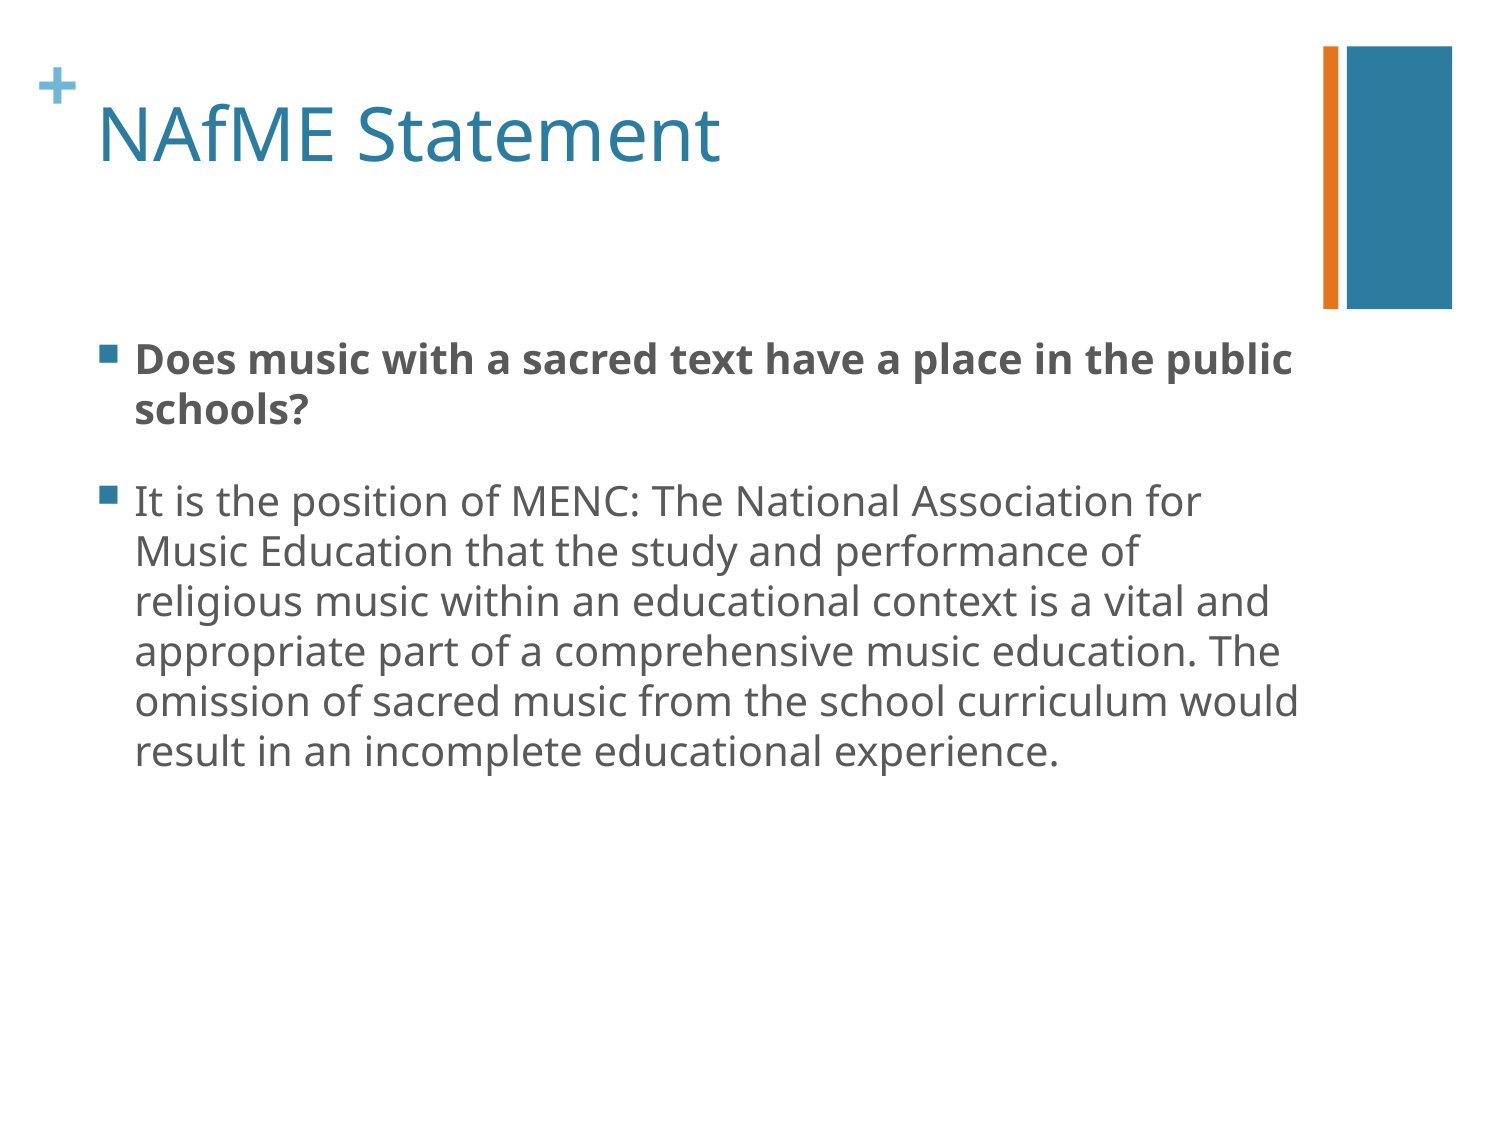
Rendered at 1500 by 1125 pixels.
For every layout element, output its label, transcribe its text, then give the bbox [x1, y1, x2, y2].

title NAfME Statement [81, 79, 1322, 263]
list Does music with a sacred text have a place in the public schools? It is the position of MENC: The National Association for Music Education that the study and performance of religious music within an educational context is a vital and appropriate part of a comprehensive music education. The omission of sacred music from the school curriculum would result in an incomplete educational experience. [81, 324, 1322, 1005]
